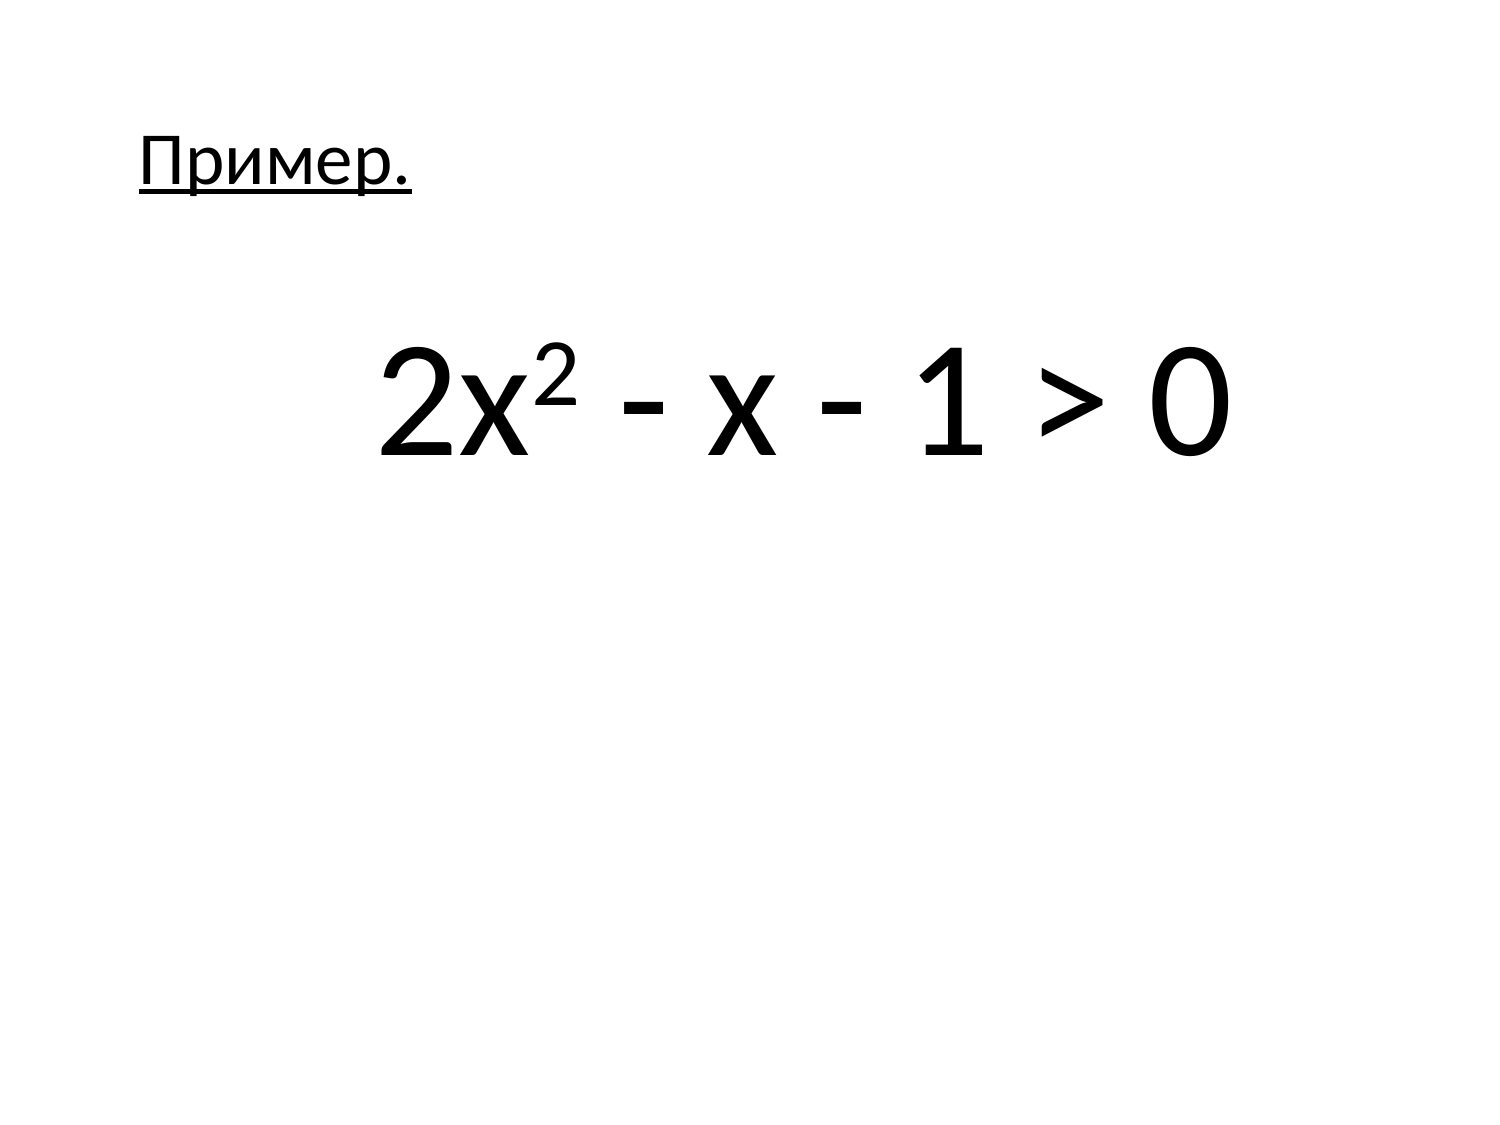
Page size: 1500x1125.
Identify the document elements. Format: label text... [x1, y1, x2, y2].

text_box Пример. 2х2 - х - 1 > 0 [123, 101, 1459, 587]
